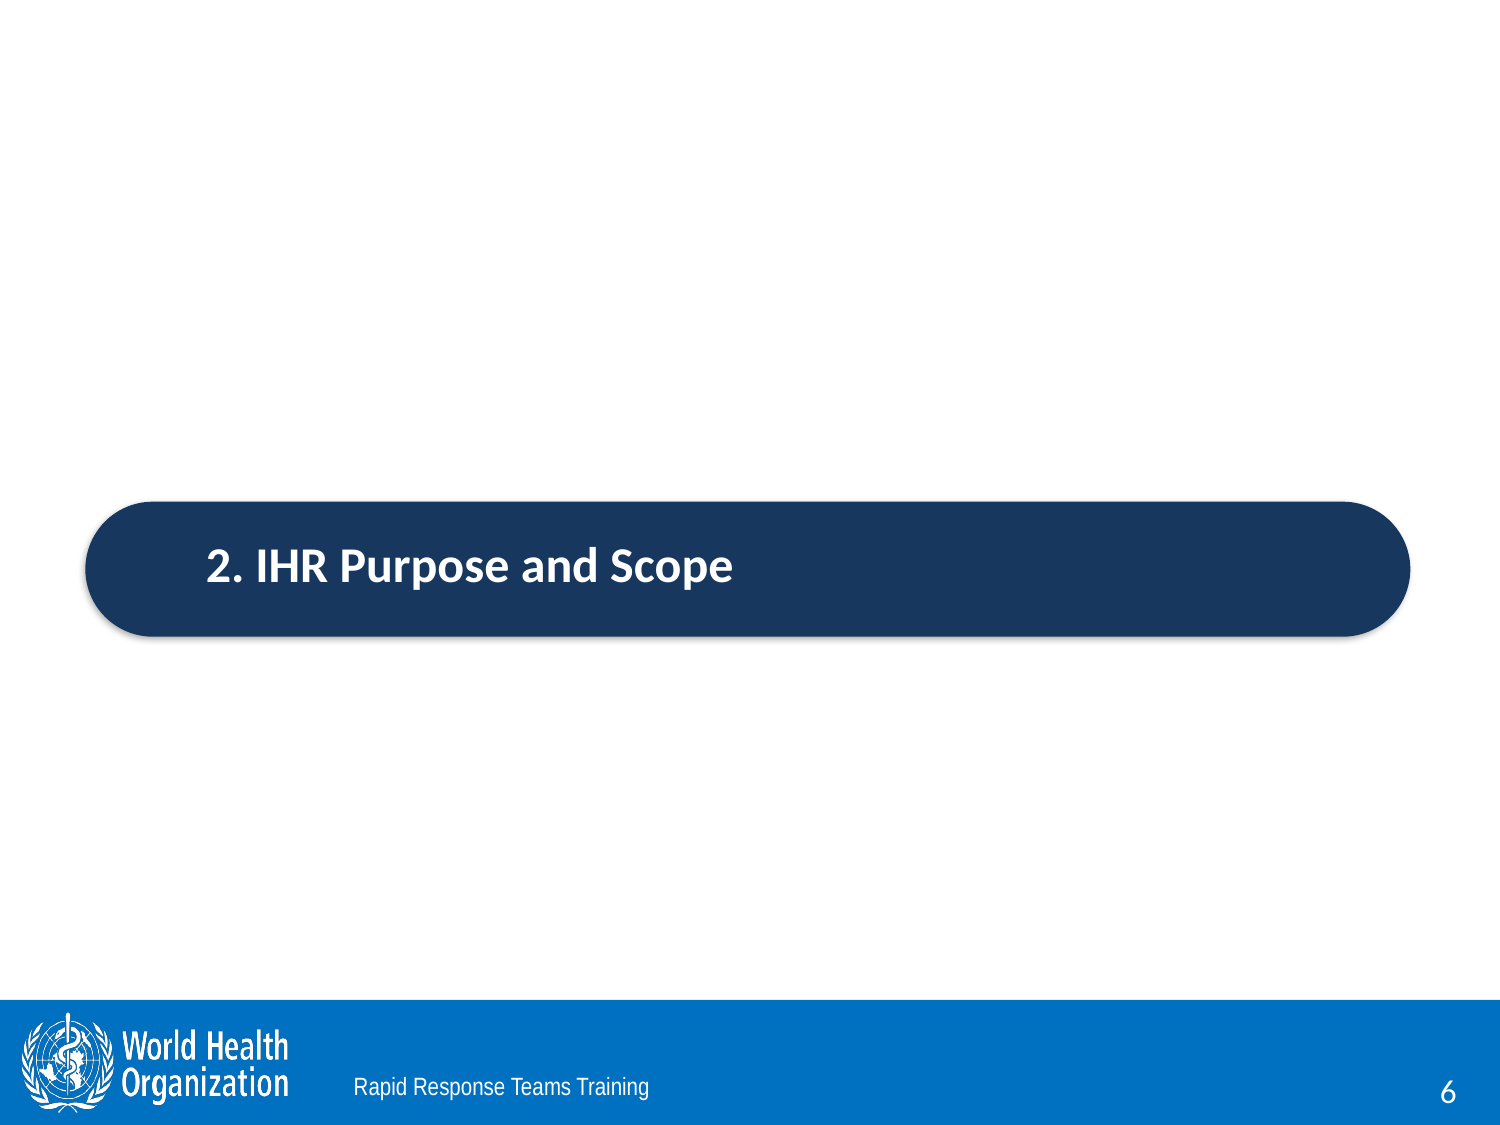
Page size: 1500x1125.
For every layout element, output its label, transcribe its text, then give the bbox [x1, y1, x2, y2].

picture [21, 1012, 288, 1113]
text_box [84, 500, 1412, 638]
text_box 2. IHR Purpose and Scope [191, 524, 749, 600]
